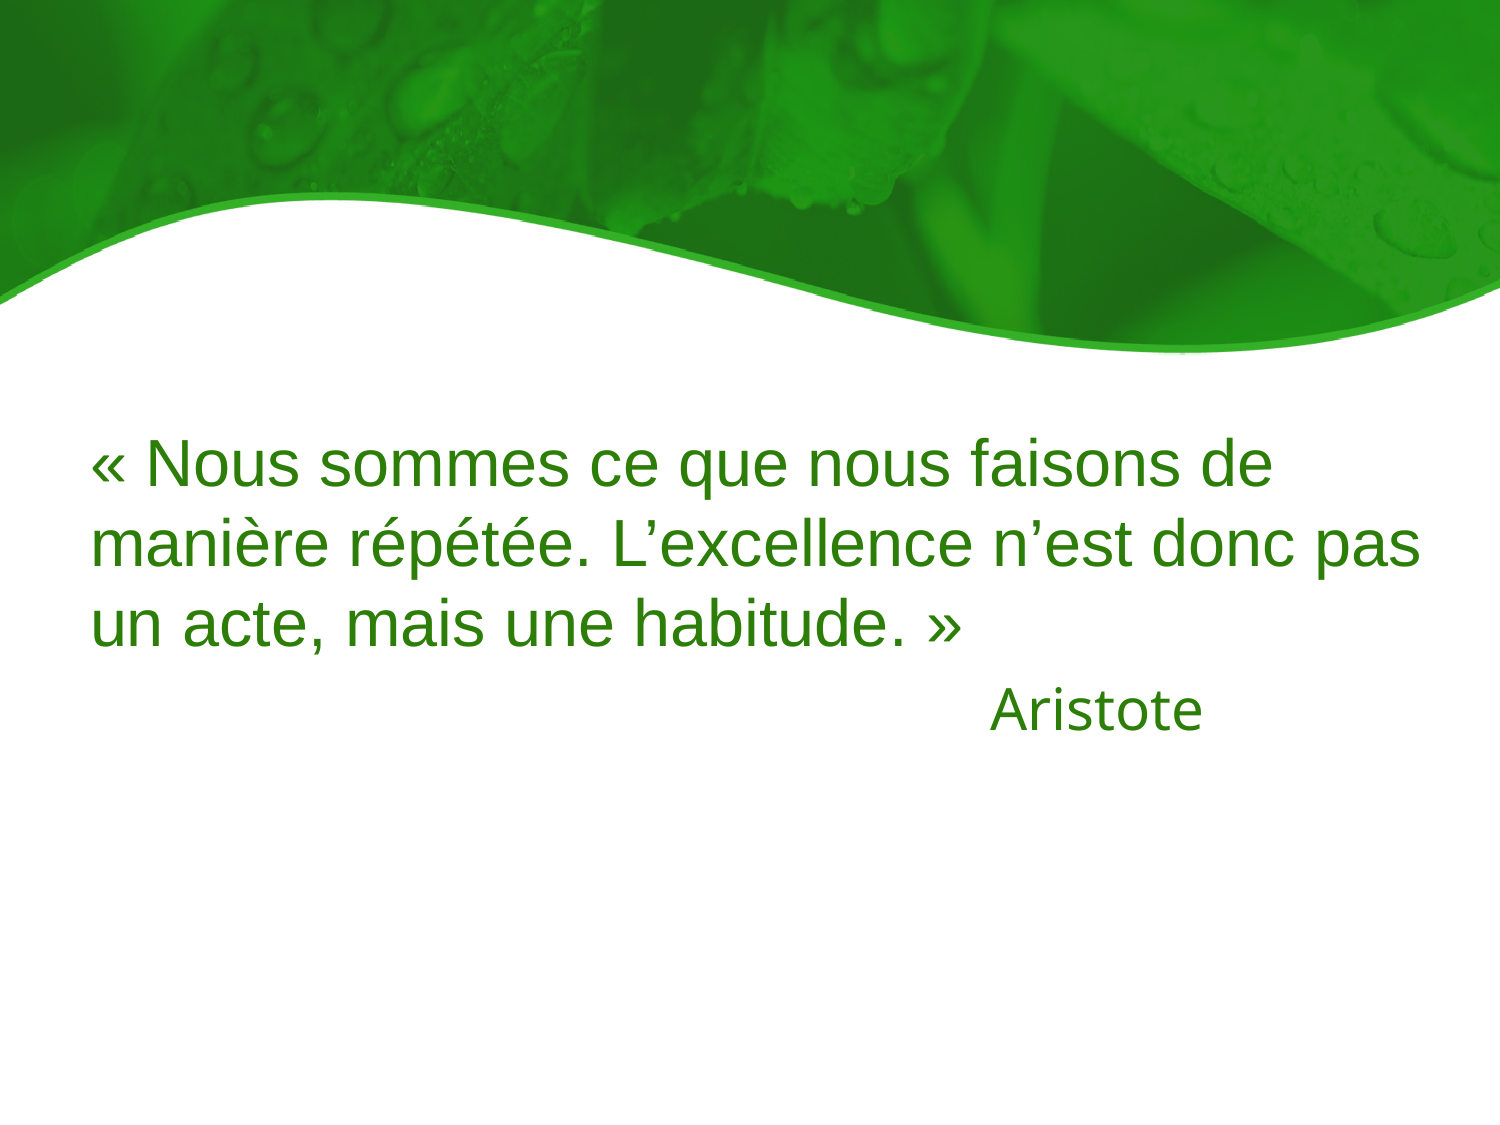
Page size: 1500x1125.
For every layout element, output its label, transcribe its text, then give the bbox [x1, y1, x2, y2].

picture [0, 0, 1500, 1125]
list « Nous sommes ce que nous faisons de manière répétée. L’excellence n’est donc pas un acte, mais une habitude. » Aristote [75, 412, 1475, 1083]
